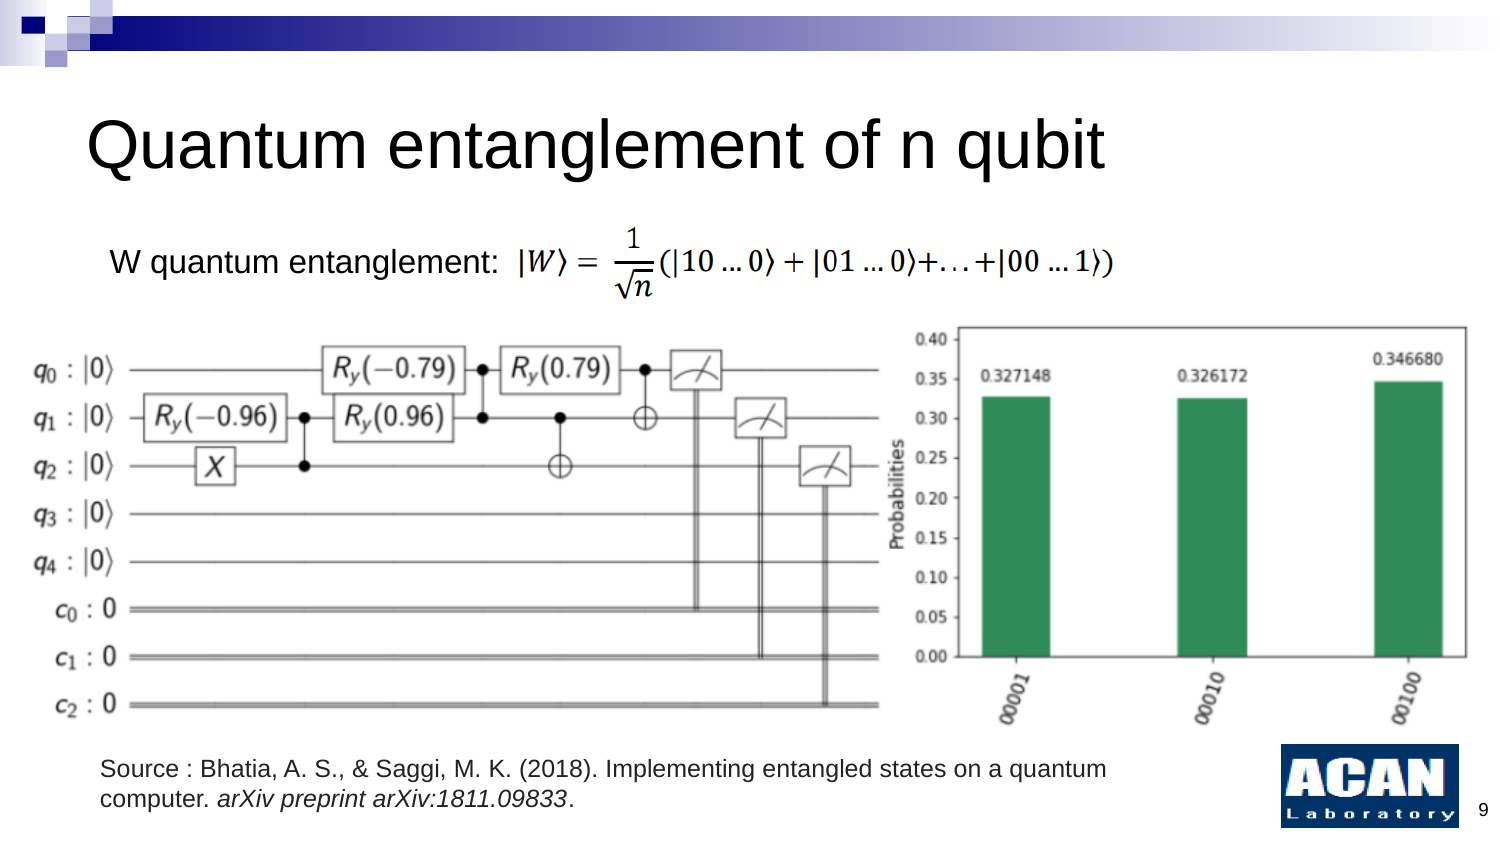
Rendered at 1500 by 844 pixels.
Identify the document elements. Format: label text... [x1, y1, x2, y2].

text_box Source : Bhatia, A. S., & Saggi, M. K. (2018). Implementing entangled states on a quantum computer. arXiv preprint arXiv:1811.09833. [84, 742, 1234, 828]
picture [1281, 744, 1459, 796]
picture [24, 320, 1476, 735]
slide_number 9 [1234, 796, 1500, 827]
picture [514, 217, 1115, 300]
title Quantum entanglement of n qubit [75, 56, 1425, 226]
text_box W quantum entanglement: [94, 224, 509, 295]
